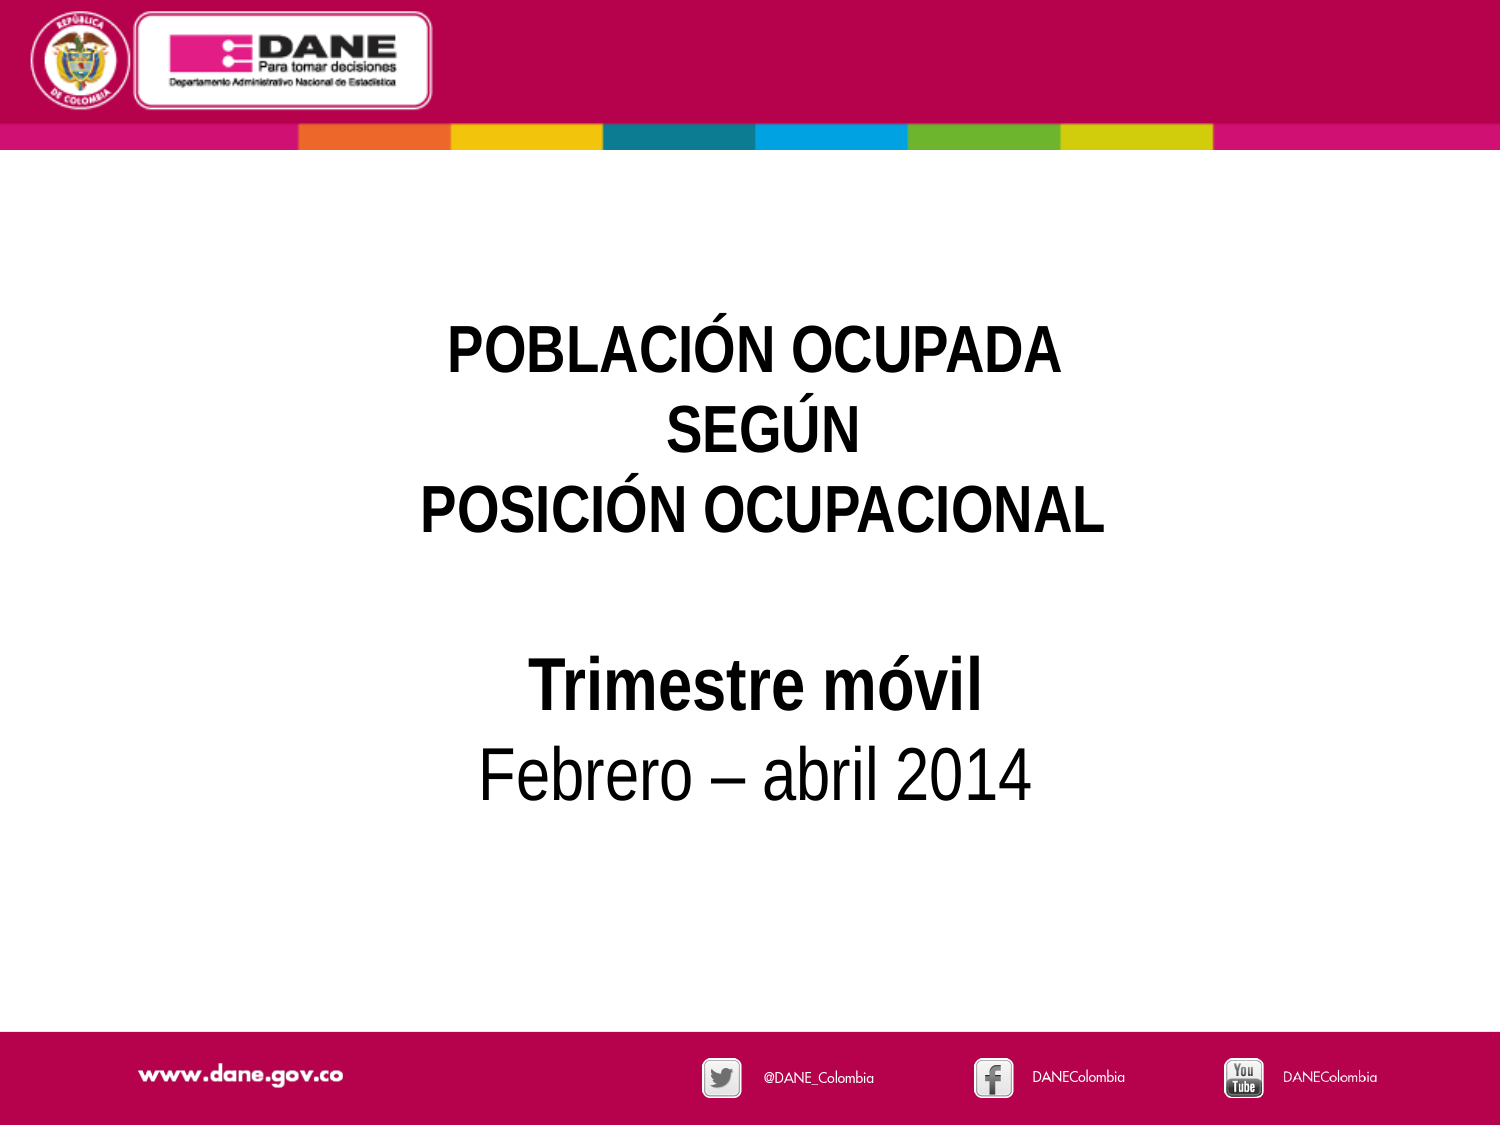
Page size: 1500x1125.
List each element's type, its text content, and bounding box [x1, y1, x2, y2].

picture [974, 1058, 1125, 1098]
picture [1224, 1058, 1377, 1098]
picture [124, 1054, 361, 1100]
picture [0, 0, 1500, 150]
picture [702, 1058, 874, 1098]
text_box POBLACIÓN OCUPADA SEGÚN POSICIÓN OCUPACIONAL Trimestre móvil Febrero – abril 2014 [253, 208, 1258, 823]
